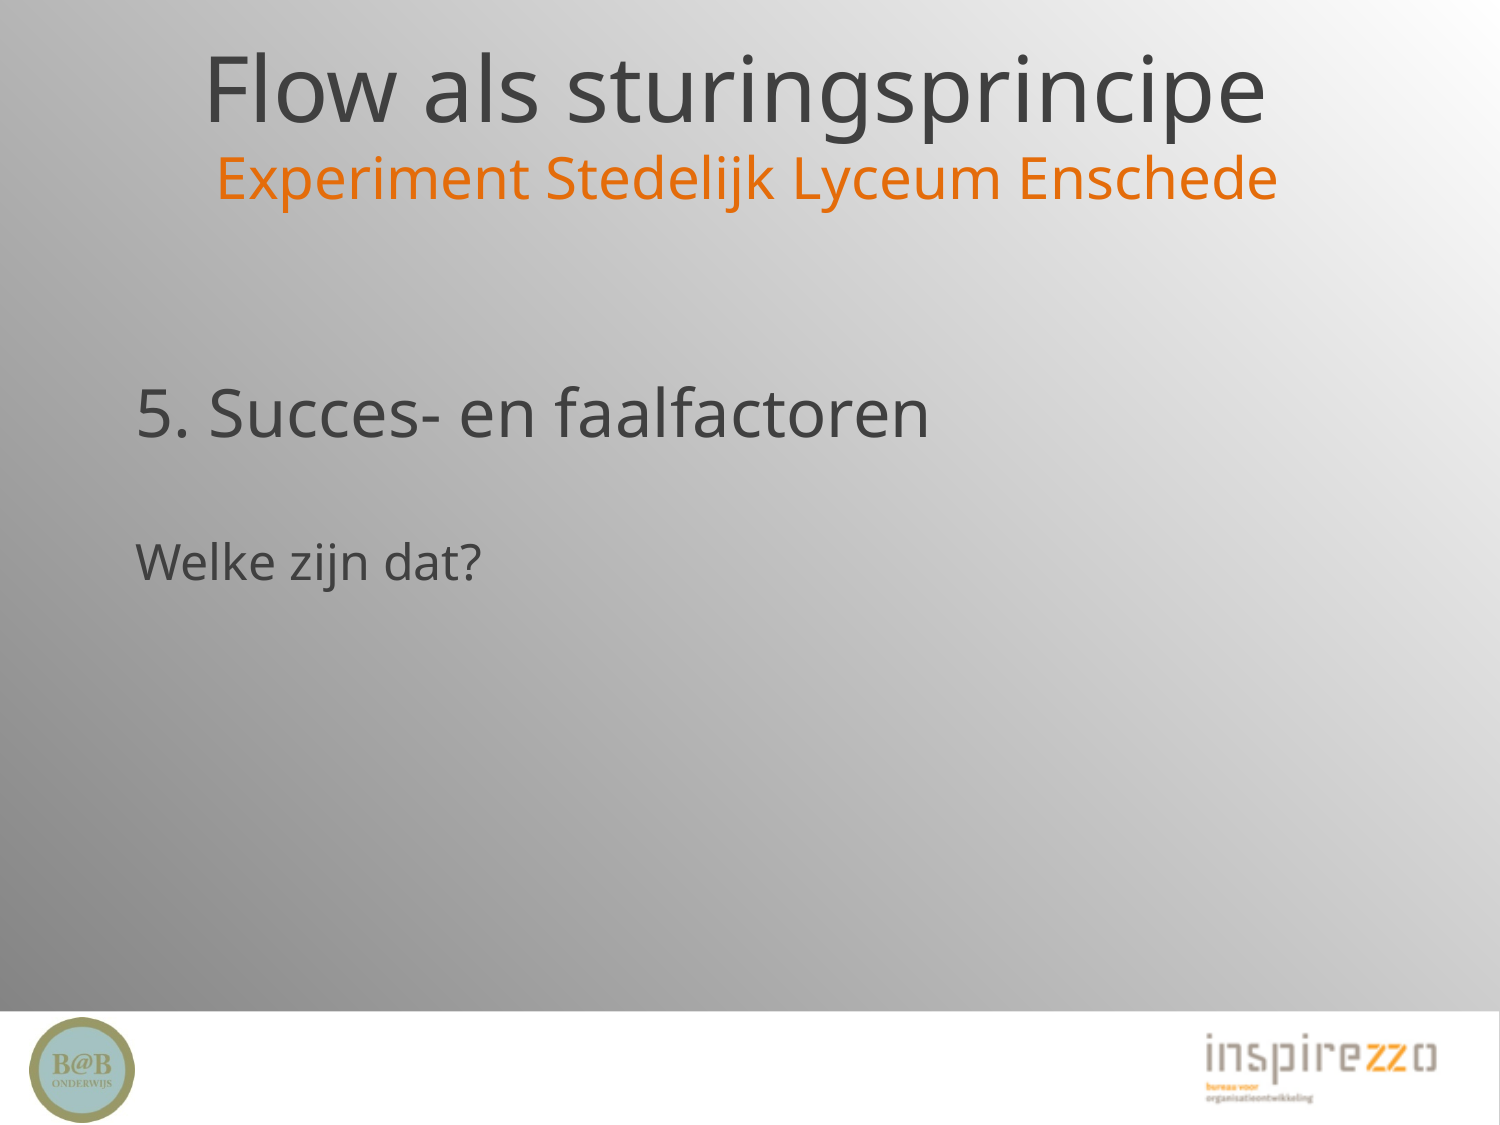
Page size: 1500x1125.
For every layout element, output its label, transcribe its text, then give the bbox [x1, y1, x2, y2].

picture [1091, 1015, 1494, 1123]
text_box Flow als sturingsprincipe Experiment Stedelijk Lyceum Enschede [18, 23, 1478, 219]
picture [29, 1016, 136, 1123]
text_box [0, 1009, 1500, 1125]
text_box 5. Succes- en faalfactoren Welke zijn dat? [120, 363, 1459, 658]
